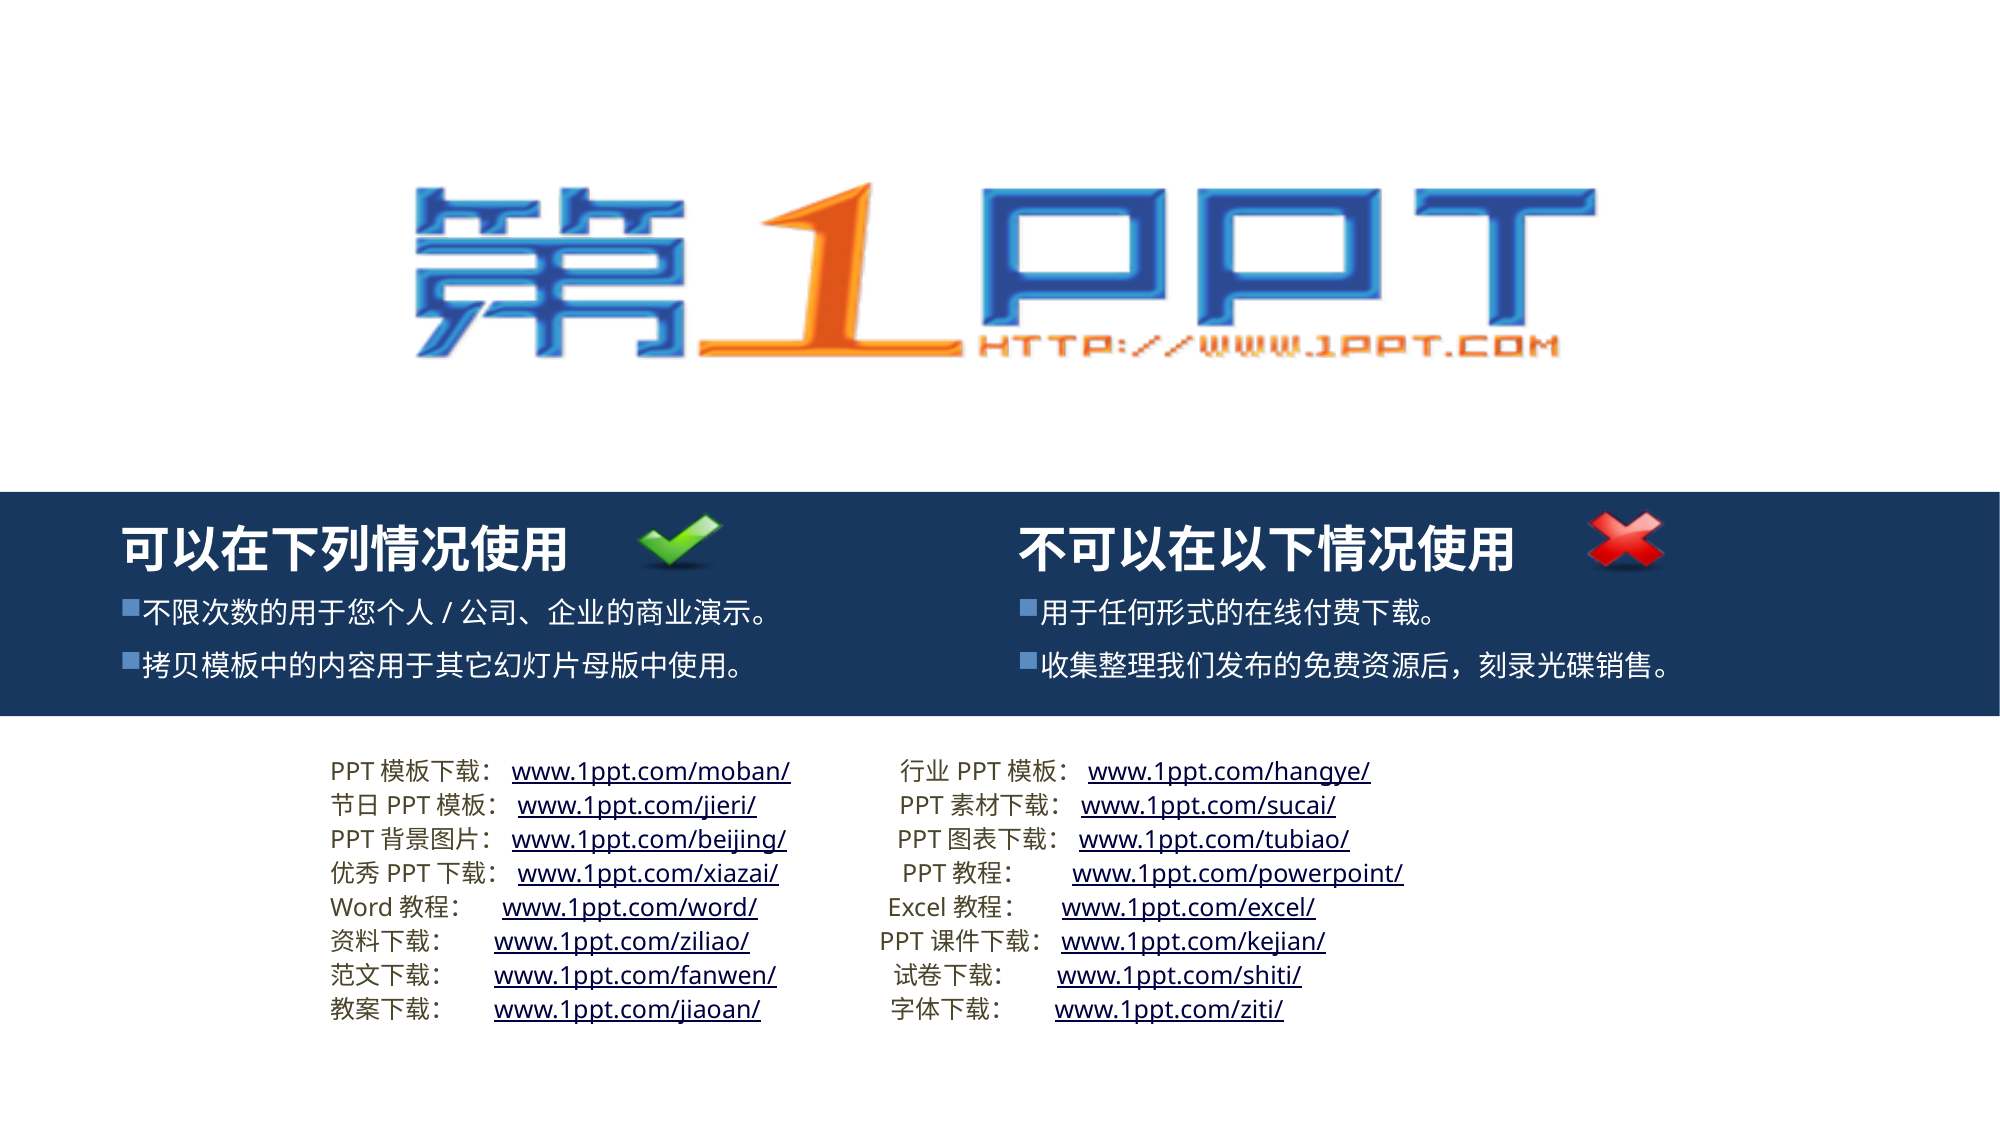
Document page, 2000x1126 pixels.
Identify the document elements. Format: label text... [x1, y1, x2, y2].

picture [1581, 507, 1669, 573]
text_box 不可以在以下情况使用 用于任何形式的在线付费下载。 收集整理我们发布的免费资源后，刻录光碟销售。 [999, 508, 1898, 762]
text_box 可以在下列情况使用 不限次数的用于您个人/公司、企业的商业演示。 拷贝模板中的内容用于其它幻灯片母版中使用。 [102, 508, 1000, 774]
text_box PPT模板下载：www.1ppt.com/moban/ 行业PPT模板：www.1ppt.com/hangye/ 节日PPT模板：www.1ppt.com/jieri/ PPT素材下载：www.1ppt.com/sucai/ PPT背景图片：www.1ppt.com/beijing/ PPT图表下载：www.1ppt.com/tubiao/ 优秀PPT下载：www.1ppt.com/xiazai/ PPT教程： www.1ppt.com/powerpoint/ Word教程： www.1ppt.com/word/ Excel教程： www.1ppt.com/excel/ 资料下载： www.1ppt.com/ziliao/ PPT课件下载：www.1ppt.com/kejian/ 范文下载： www.1ppt.com/fanwen/ 试卷下载： www.1ppt.com/shiti/ 教案下载： www.1ppt.com/jiaoan/ 字体下载： www.1ppt.com/ziti/ [315, 785, 1731, 997]
picture [637, 507, 724, 573]
text_box [0, 491, 2000, 717]
picture [179, 51, 1867, 492]
